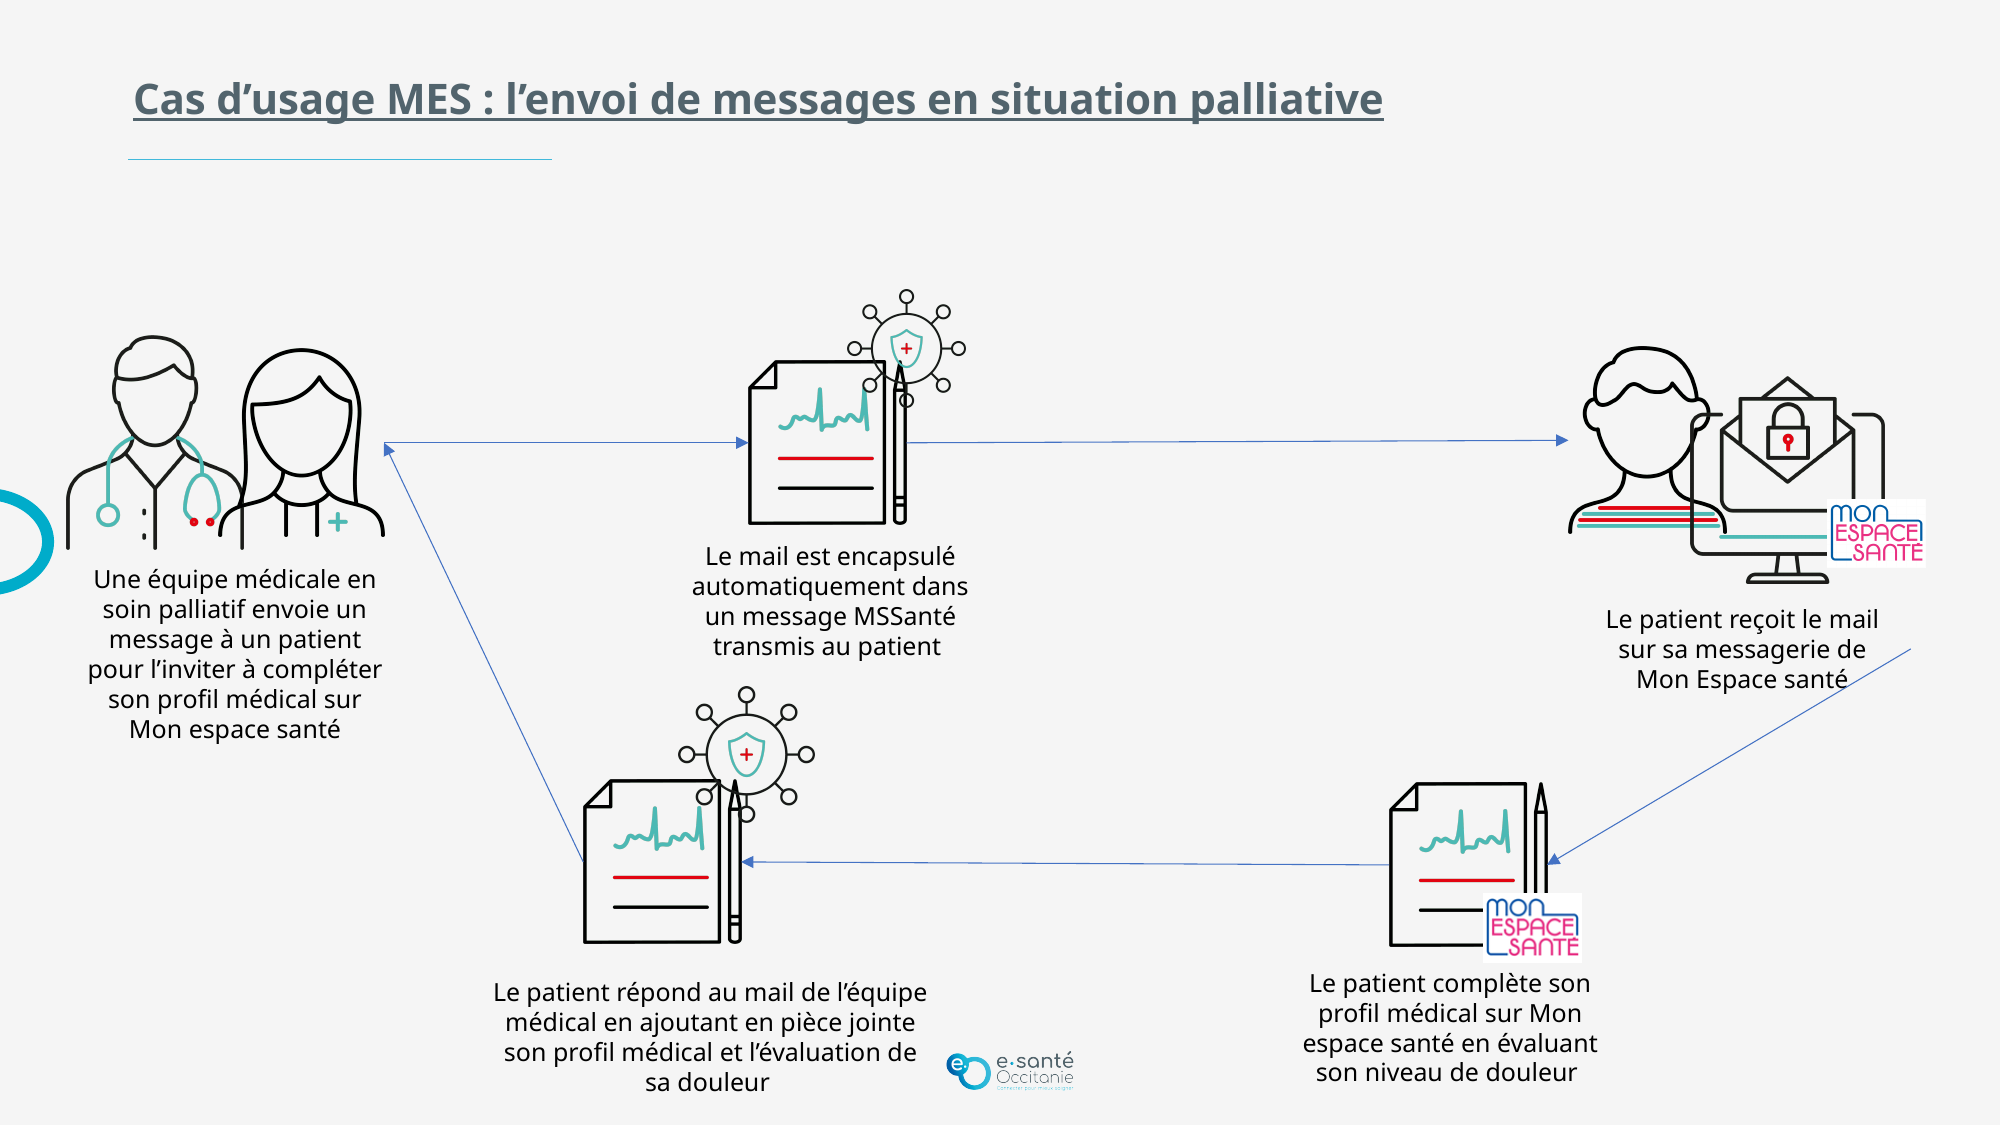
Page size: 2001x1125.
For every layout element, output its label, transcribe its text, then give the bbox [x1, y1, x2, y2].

picture [583, 686, 815, 945]
picture [66, 335, 385, 550]
picture [1568, 346, 1926, 584]
text_box Le mail est encapsulé automatiquement dans un message MSSanté transmis au patient [662, 533, 999, 668]
text_box Le patient reçoit le mail sur sa messagerie de Mon Espace santé [1574, 596, 1911, 649]
title Cas d’usage MES : l’envoi de messages en situation palliative [118, 59, 1554, 142]
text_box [384, 442, 584, 862]
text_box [1546, 649, 1911, 865]
picture [748, 289, 966, 525]
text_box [741, 861, 1390, 865]
text_box Le patient répond au mail de l’équipe médical en ajoutant en pièce jointe son profil médical et l’évaluation de sa douleur [477, 969, 944, 1104]
picture [910, 1021, 1118, 1125]
text_box Une équipe médicale en soin palliatif envoie un message à un patient pour l’inviter à compléter son profil médical sur Mon espace santé [66, 556, 384, 751]
text_box Le patient complète son profil médical sur Mon espace santé en évaluant son niveau de douleur [1282, 959, 1619, 1095]
picture [1389, 782, 1582, 963]
